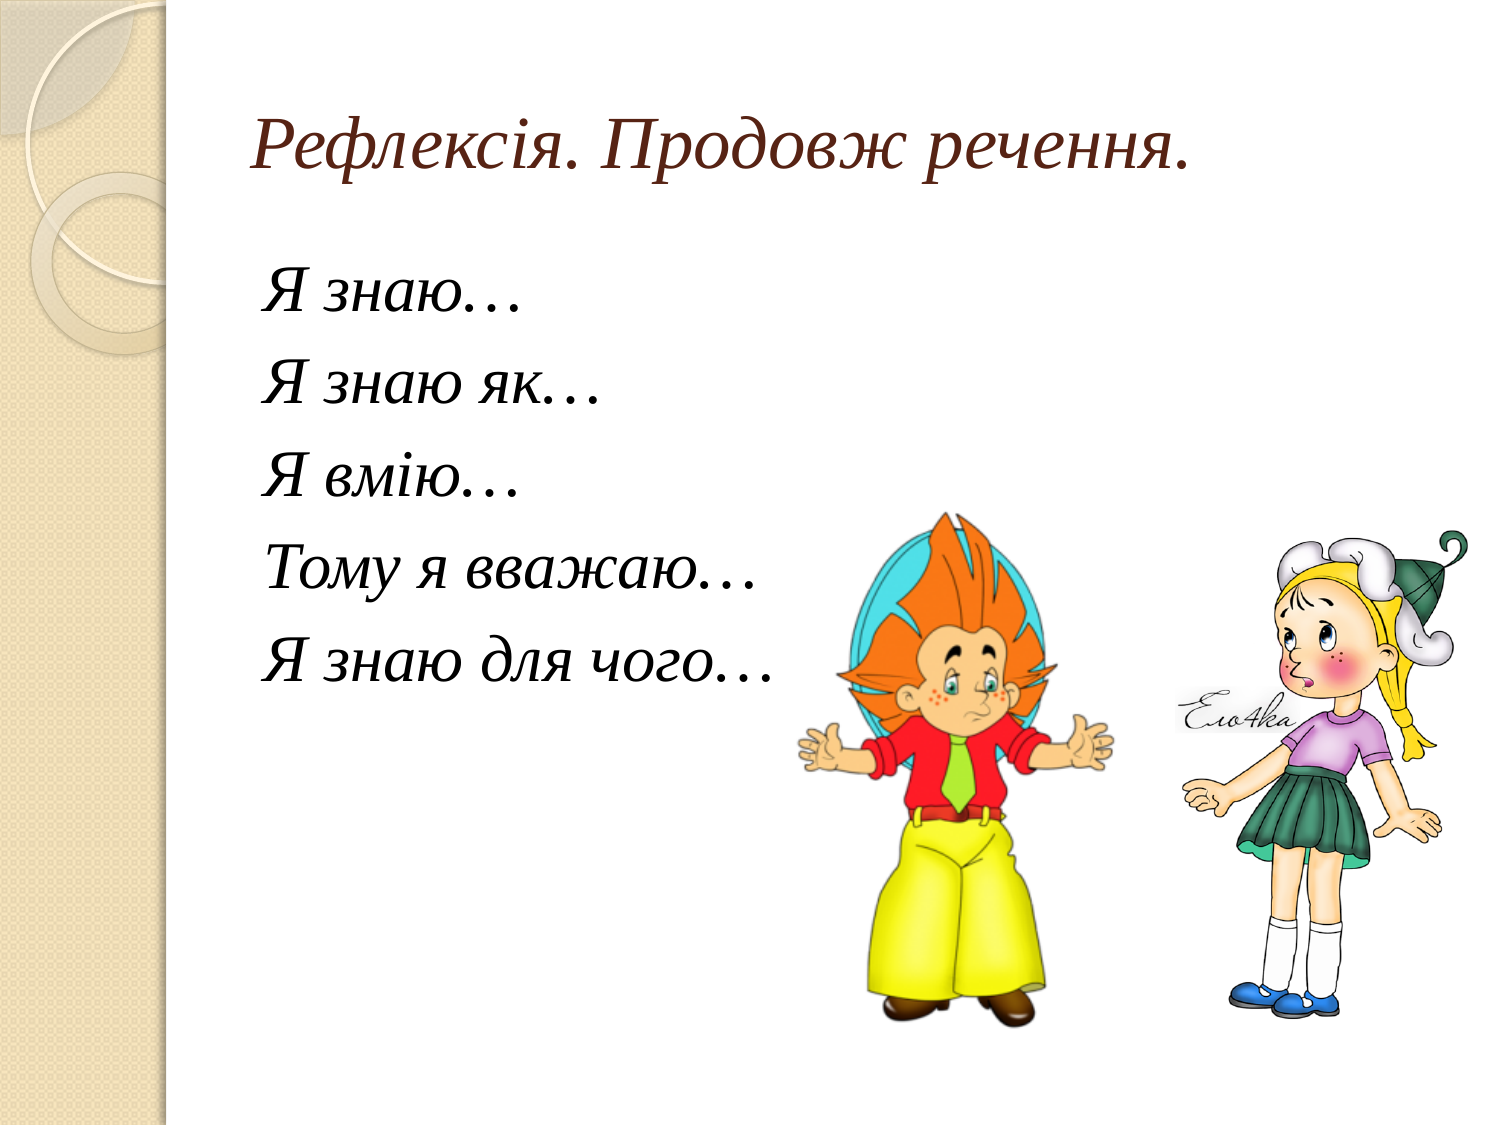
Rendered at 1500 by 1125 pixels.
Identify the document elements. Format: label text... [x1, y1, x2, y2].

picture [785, 499, 1129, 1030]
list Я знаю… Я знаю як… Я вмію… Тому я вважаю… Я знаю для чого… [235, 237, 1466, 1025]
title Рефлексія. Продовж речення. [235, 45, 1466, 233]
picture [1174, 523, 1483, 1030]
